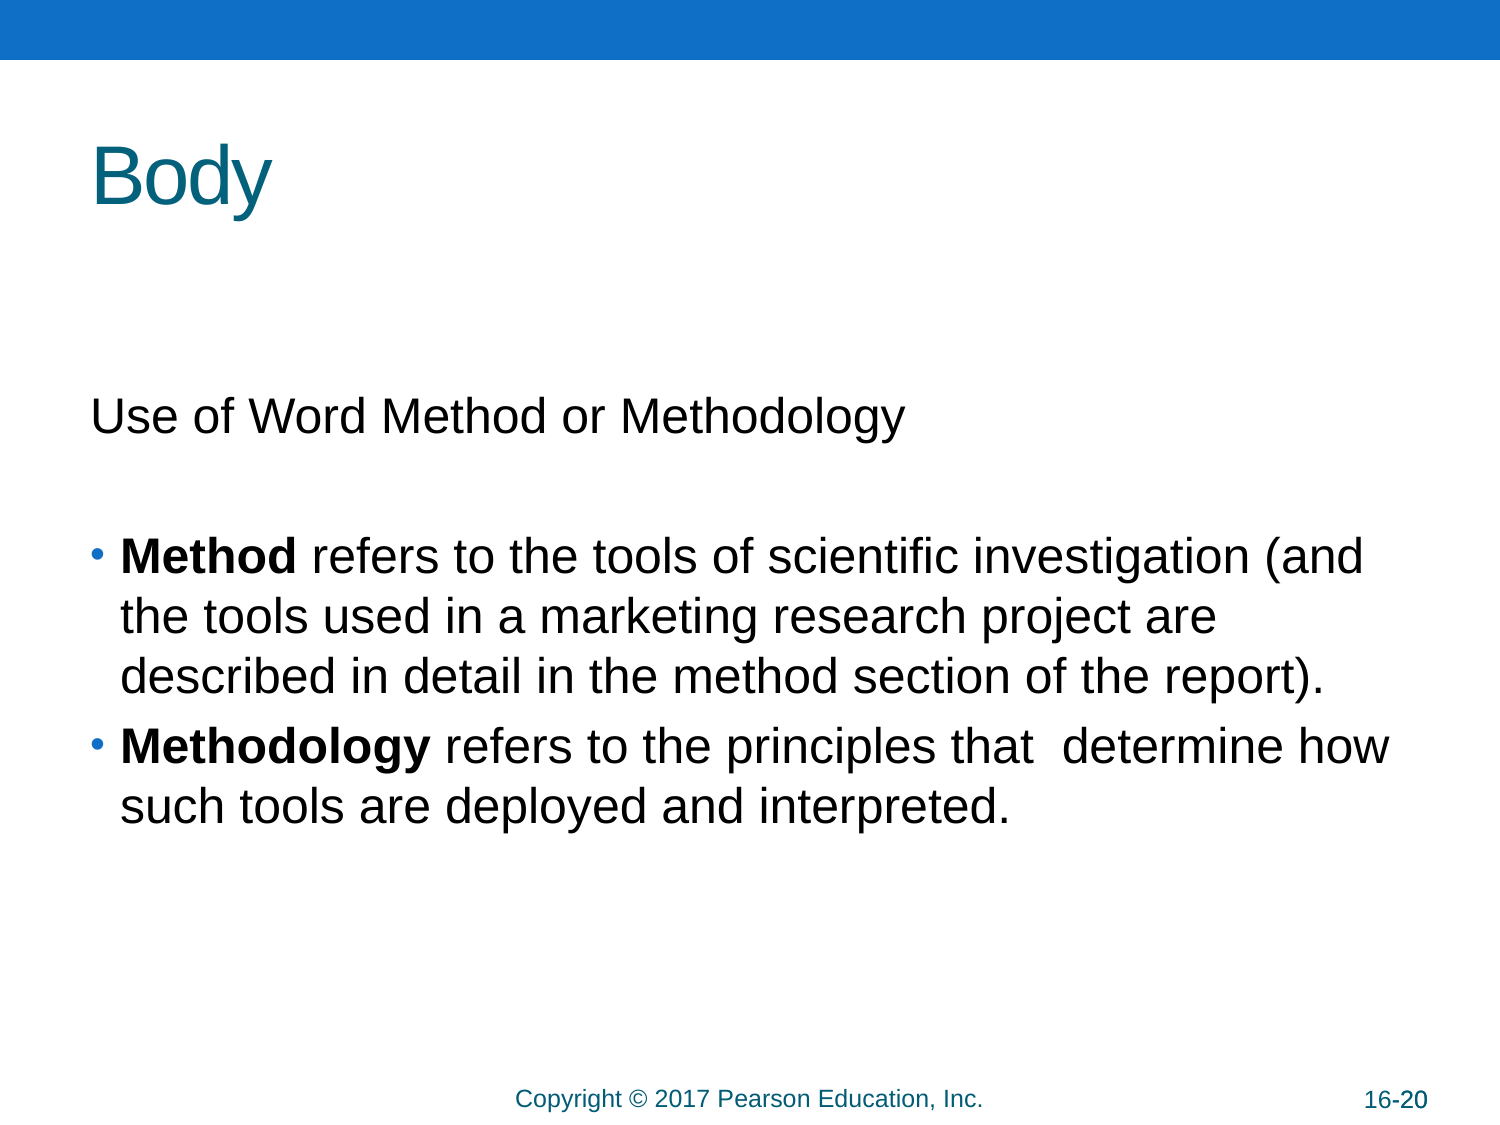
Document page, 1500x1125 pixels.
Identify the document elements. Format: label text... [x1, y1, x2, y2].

list Use of Word Method or Methodology Method refers to the tools of scientific investigation (and the tools used in a marketing research project are described in detail in the method section of the report). Methodology refers to the principles that determine how such tools are deployed and interpreted. [75, 376, 1425, 1125]
title Body [75, 90, 1425, 253]
